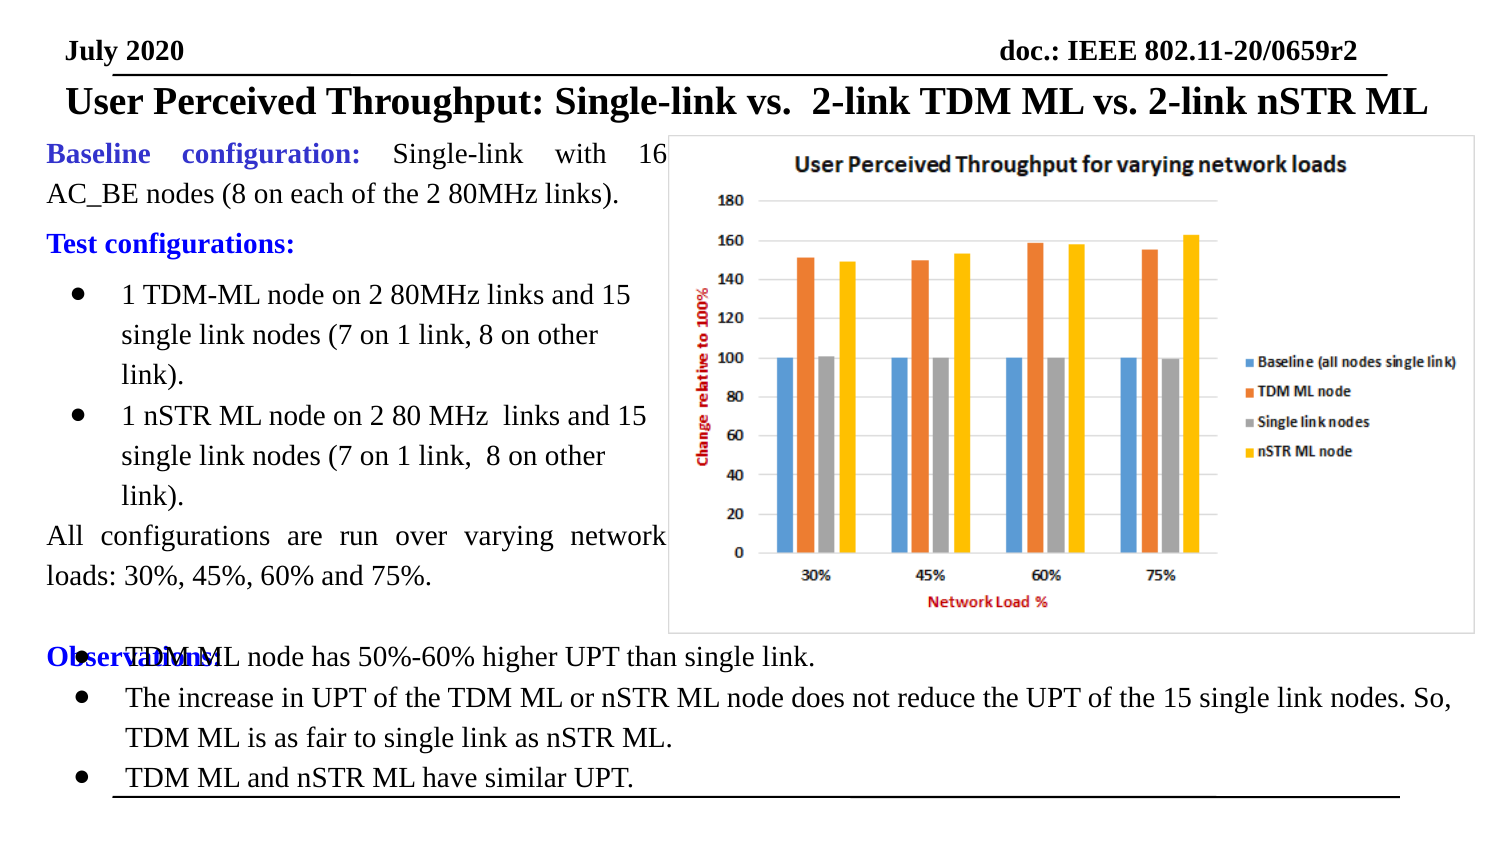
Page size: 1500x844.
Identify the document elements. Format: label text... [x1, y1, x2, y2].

text_box User Perceived Throughput: Single-link vs. 2-link TDM ML vs. 2-link nSTR ML [50, 52, 1475, 124]
list Baseline configuration: Single-link with 16 AC_BE nodes (8 on each of the 2 80MHz links). Test configurations: 1 TDM-ML node on 2 80MHz links and 15 single link nodes (7 on 1 link, 8 on other link). 1 nSTR ML node on 2 80 MHz links and 15 single link nodes (7 on 1 link, 8 on other link). All configurations are run over varying network loads: 30%, 45%, 60% and 75%. Observations: [35, 123, 679, 617]
text_box TDM ML node has 50%-60% higher UPT than single link. The increase in UPT of the TDM ML or nSTR ML node does not reduce the UPT of the 15 single link nodes. So, TDM ML is as fair to single link as nSTR ML. TDM ML and nSTR ML have similar UPT. [35, 617, 1475, 770]
picture [668, 135, 1476, 634]
